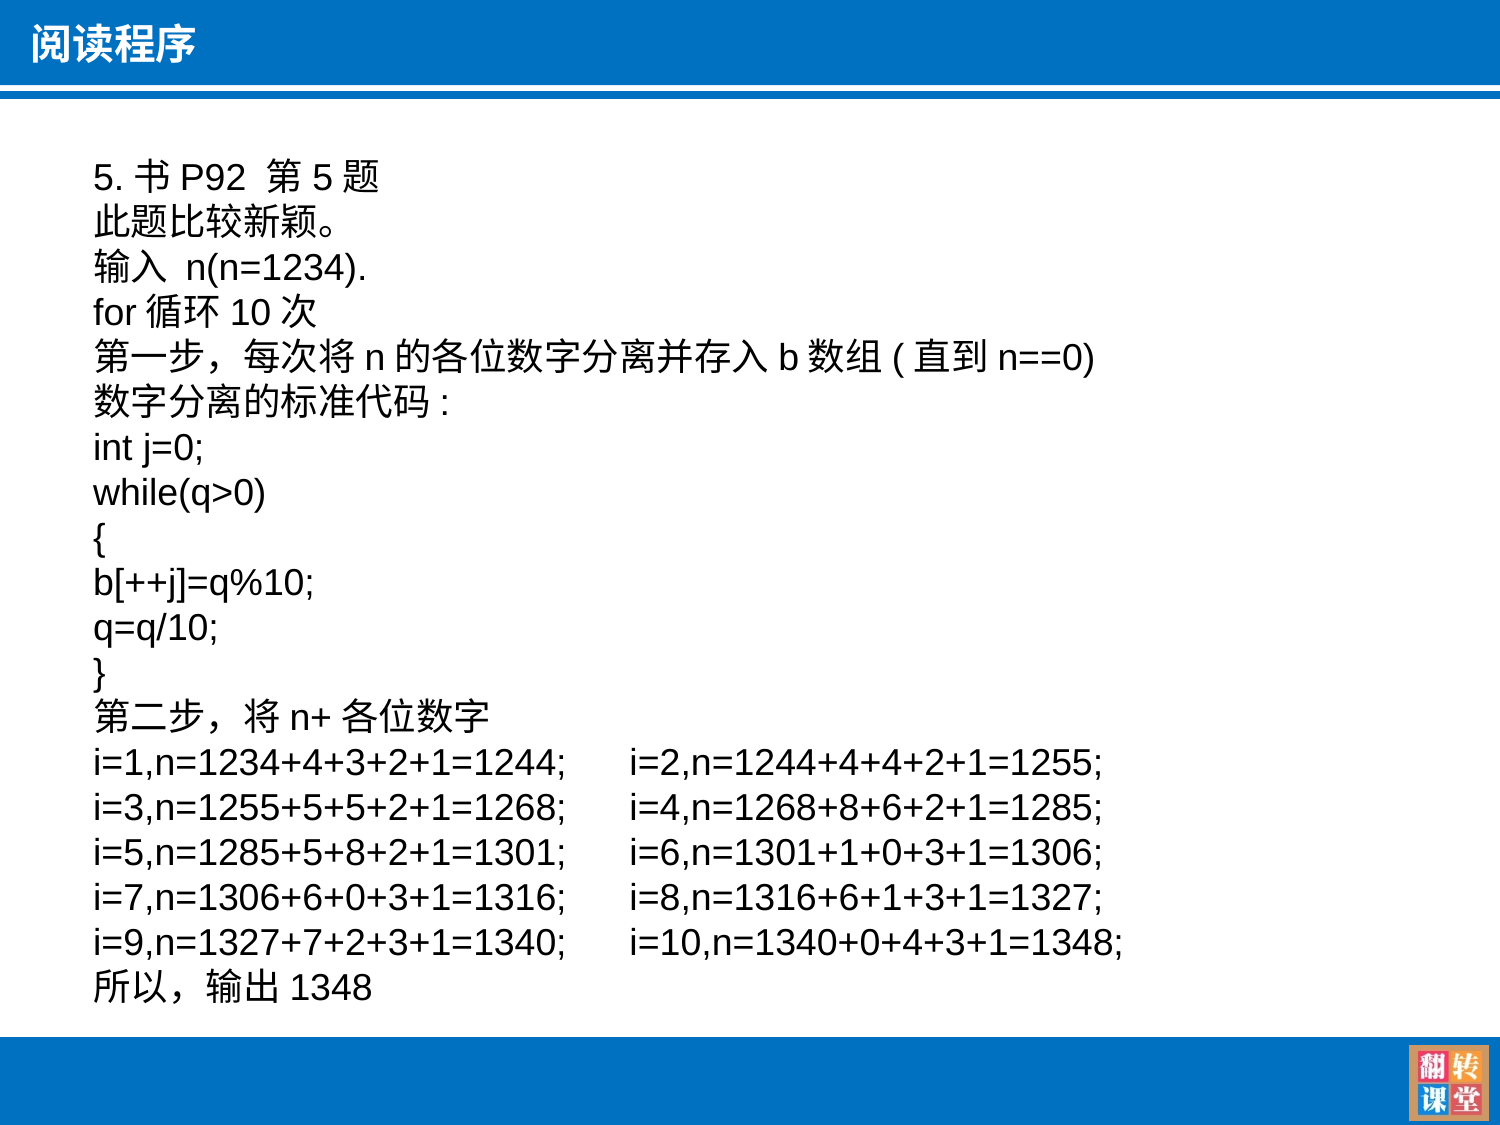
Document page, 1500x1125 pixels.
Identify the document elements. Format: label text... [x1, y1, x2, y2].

picture [1409, 1045, 1489, 1121]
text_box 阅读程序 [15, 10, 776, 76]
text_box 5.书P92 第5题 此题比较新颖。 输入 n(n=1234). for循环10次 第一步，每次将n的各位数字分离并存入b数组(直到n==0) 数字分离的标准代码: int j=0; while(q>0) { b[++j]=q%10; q=q/10; } 第二步，将n+各位数字 i=1,n=1234+4+3+2+1=1244; i=2,n=1244+4+4+2+1=1255; i=3,n=1255+5+5+2+1=1268; i=4,n=1268+8+6+2+1=1285; i=5,n=1285+5+8+2+1=1301; i=6,n=1301+1+0+3+1=1306; i=7,n=1306+6+0+3+1=1316; i=8,n=1316+6+1+3+1=1327; i=9,n=1327+7+2+3+1=1340; i=10,n=1340+0+4+3+1=1348; 所以，输出1348 [78, 146, 1422, 1016]
text_box [0, 0, 1500, 86]
text_box [0, 1036, 1500, 1125]
text_box [0, 91, 1500, 99]
